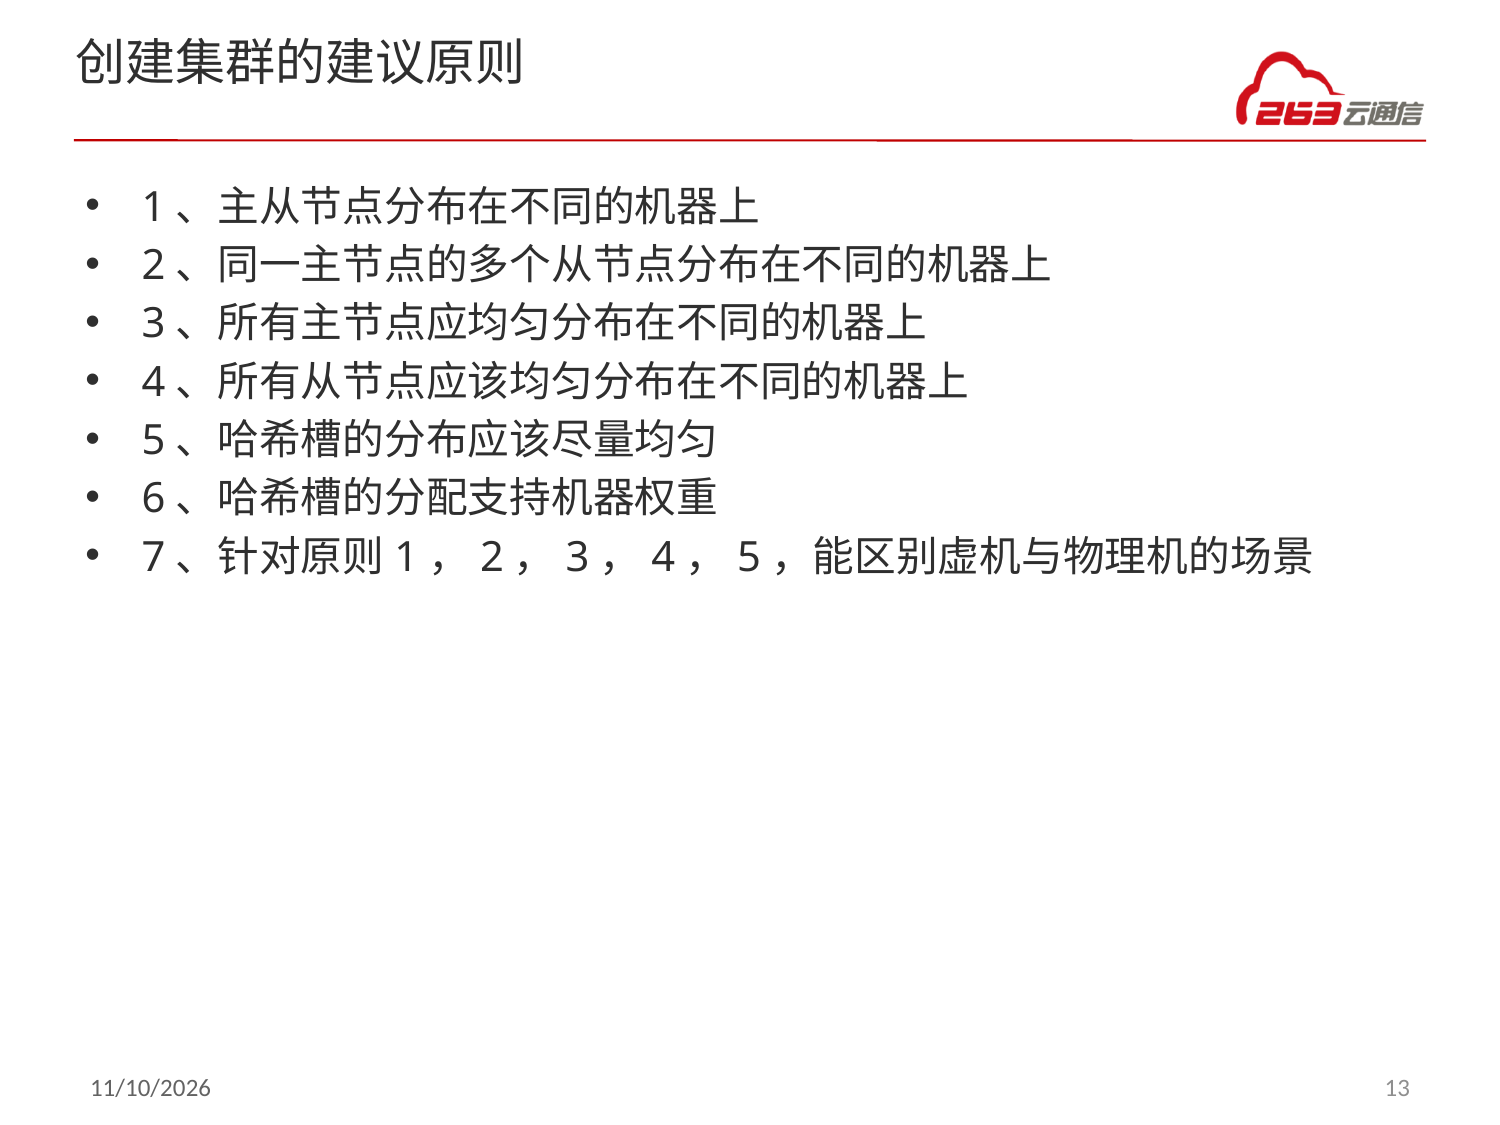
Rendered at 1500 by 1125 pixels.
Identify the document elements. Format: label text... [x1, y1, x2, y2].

title 创建集群的建议原则 [75, 30, 1235, 136]
list 1、主从节点分布在不同的机器上 2、同一主节点的多个从节点分布在不同的机器上 3、所有主节点应均匀分布在不同的机器上 4、所有从节点应该均匀分布在不同的机器上 5、哈希槽的分布应该尽量均匀 6、哈希槽的分配支持机器权重 7、针对原则1，2，3，4，5，能区别虚机与物理机的场景 [70, 171, 1421, 1016]
picture [1230, 37, 1430, 141]
